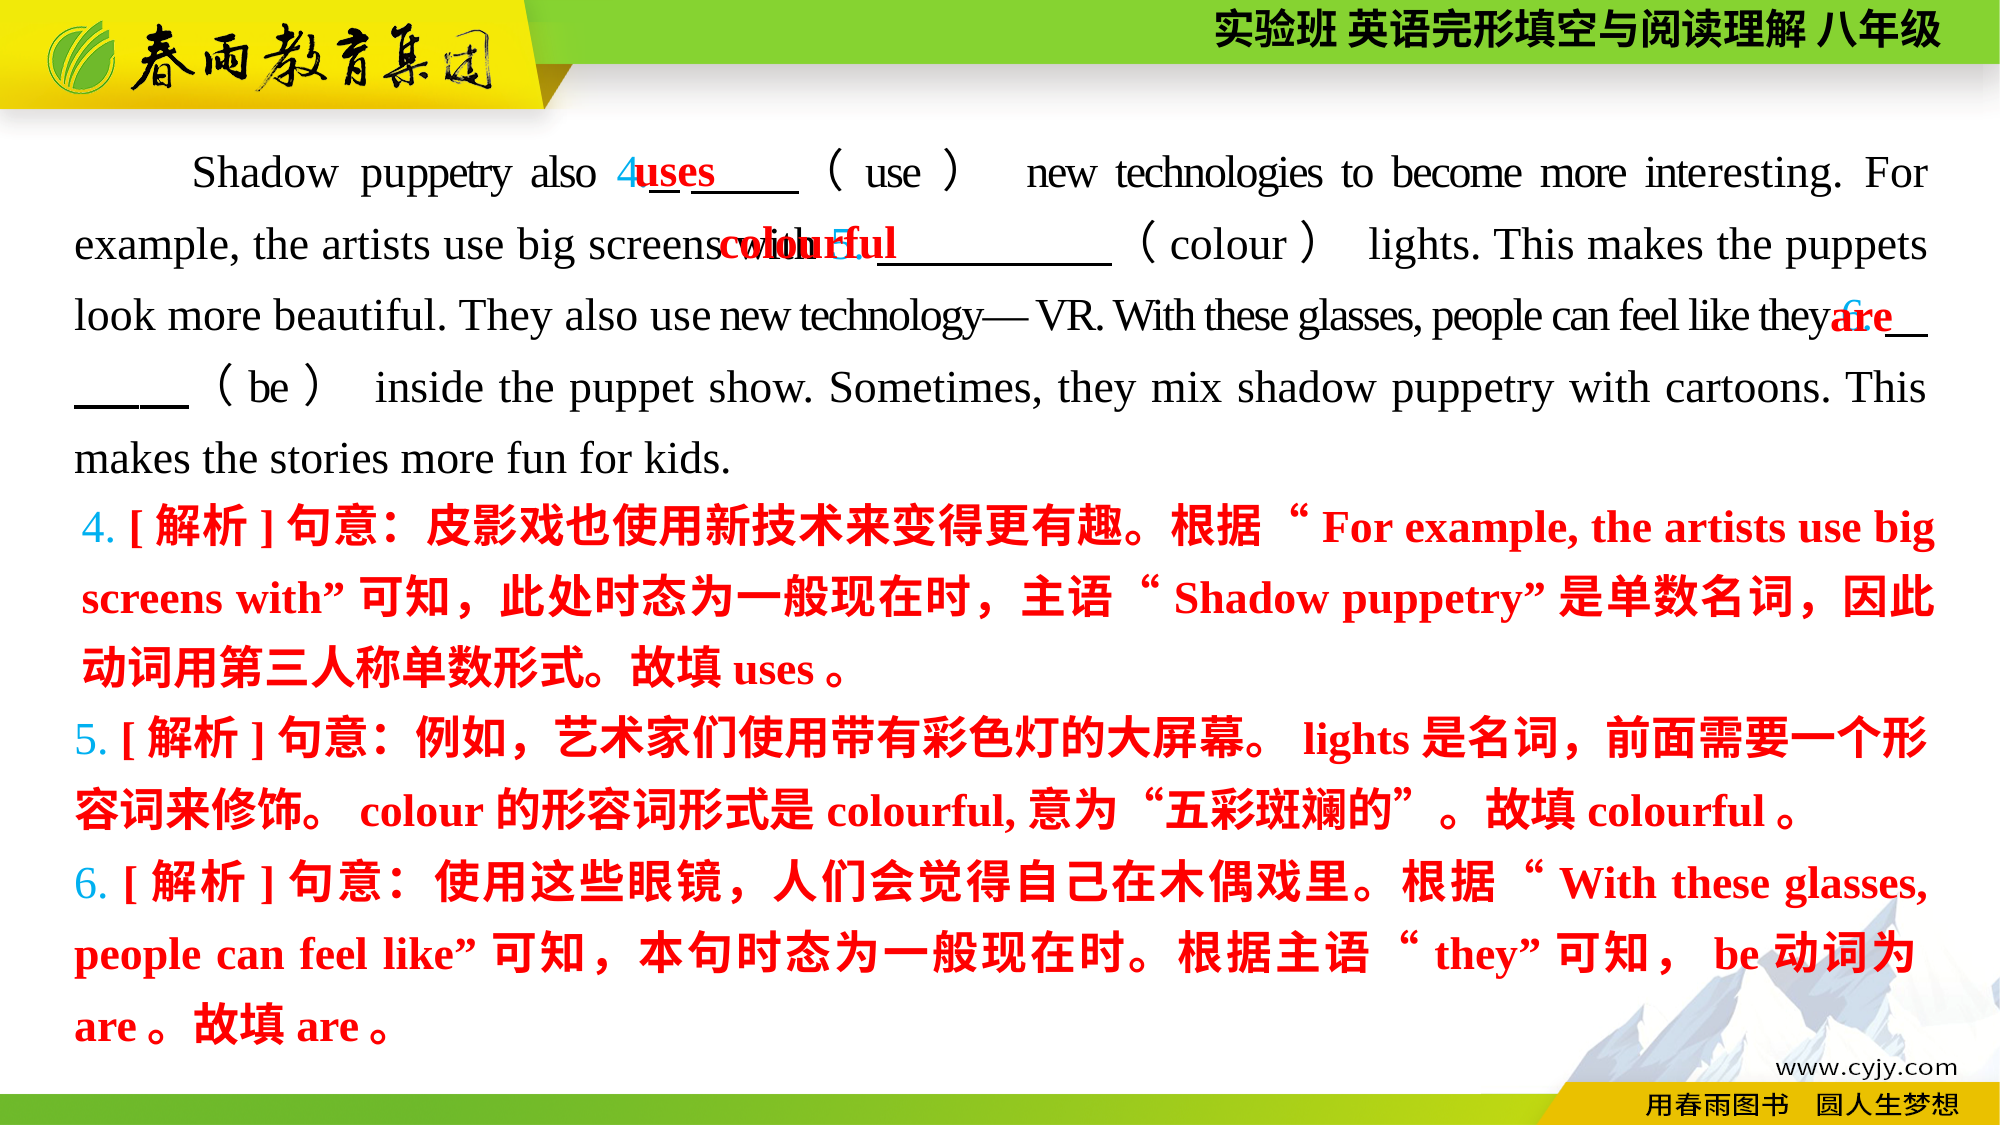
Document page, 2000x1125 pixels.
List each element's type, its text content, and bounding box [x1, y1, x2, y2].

text_box 5. [解析]句意：例如，艺术家们使用带有彩色灯的大屏幕。lights是名词，前面需要一个形容词来修饰。colour的形容词形式是colourful,意为“五彩斑斓的”。故填colourful。 [59, 684, 1944, 828]
text_box colourful [704, 189, 913, 276]
list Shadow puppetry also 4. （use） new technologies to become more interesting. For example, the artists use big screens with 5. （colour） lights. This makes the puppets look more beautiful. They also use new technology— VR. With these glasses, people can feel like they 6. ， （be） inside the puppet show. Sometimes, they mix shadow puppetry with cartoons. This makes the stories more fun for kids. [59, 117, 1944, 487]
text_box 6. [解析]句意：使用这些眼镜，人们会觉得自己在木偶戏里。根据“With these glasses, people can feel like”可知，本句时态为一般现在时。根据主语“they”可知，be动词为are。故填are。 [59, 828, 1944, 1058]
picture [0, 0, 2000, 1125]
text_box are [1815, 261, 1908, 348]
text_box 4. [解析]句意：皮影戏也使用新技术来变得更有趣。根据“For example, the artists use big screens with”可知，此处时态为一般现在时，主语“Shadow puppetry”是单数名词，因此动词用第三人称单数形式。故填uses。 [66, 472, 1951, 702]
text_box uses [619, 116, 787, 203]
